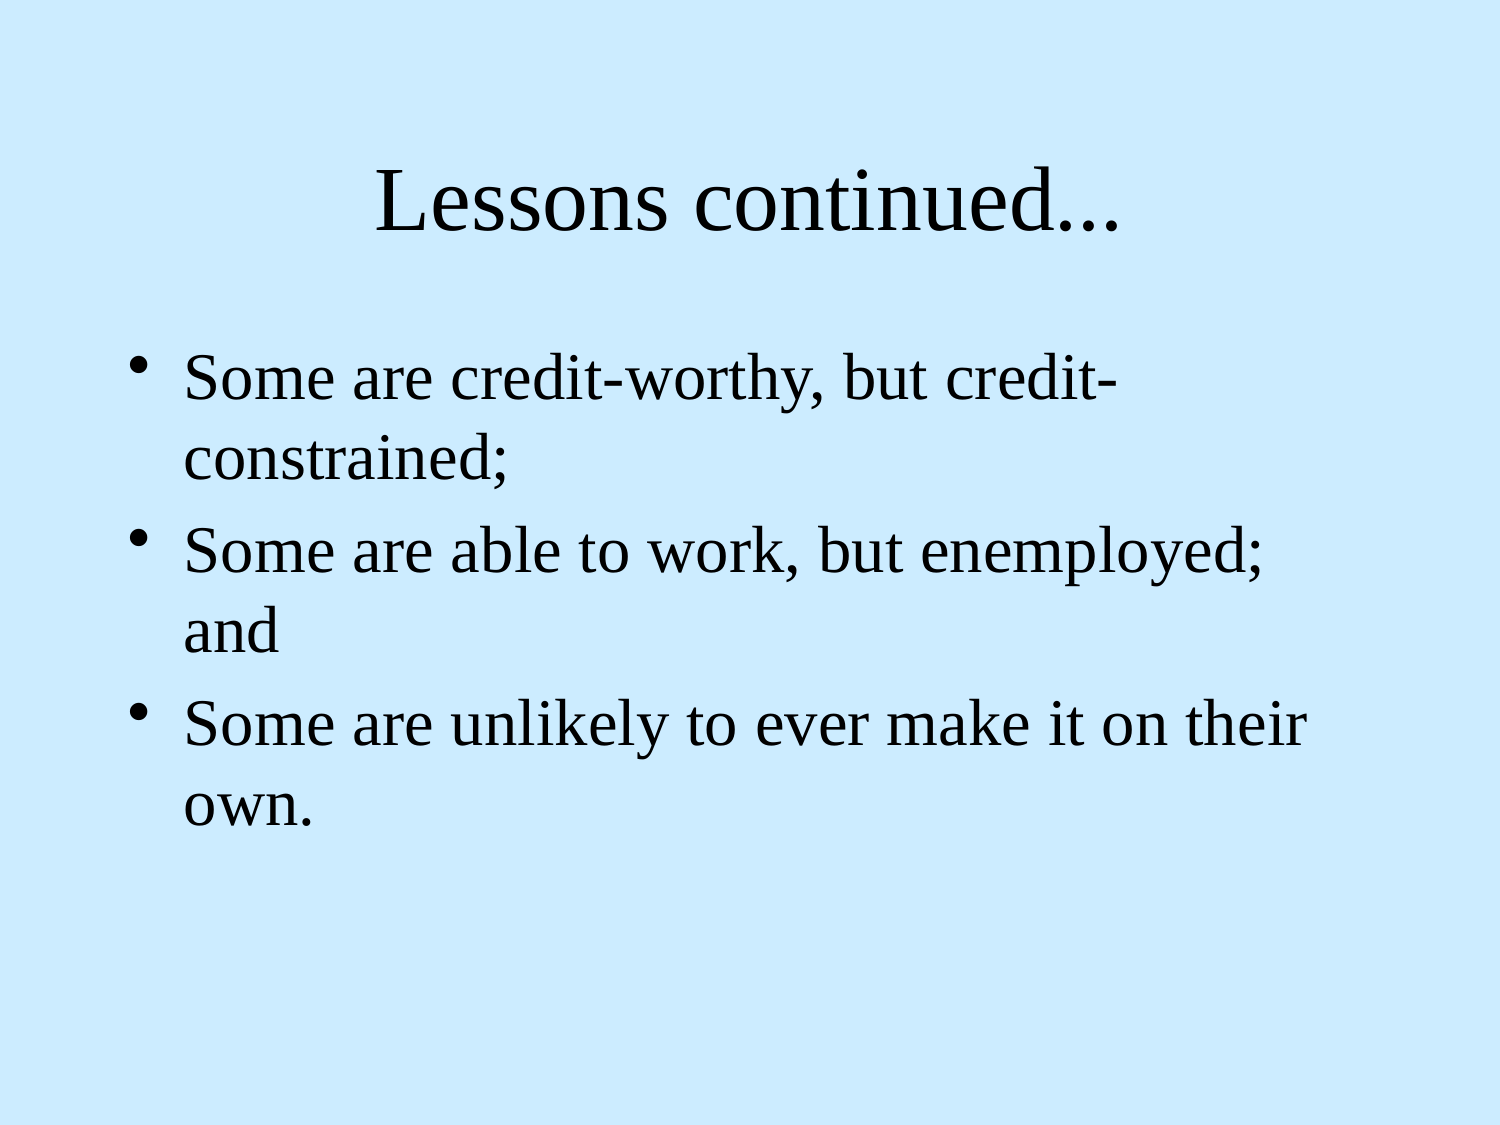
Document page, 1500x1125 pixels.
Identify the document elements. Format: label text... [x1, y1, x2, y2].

title Lessons continued... [112, 99, 1388, 288]
list Some are credit-worthy, but credit-constrained; Some are able to work, but enemployed; and Some are unlikely to ever make it on their own. [112, 324, 1388, 1001]
